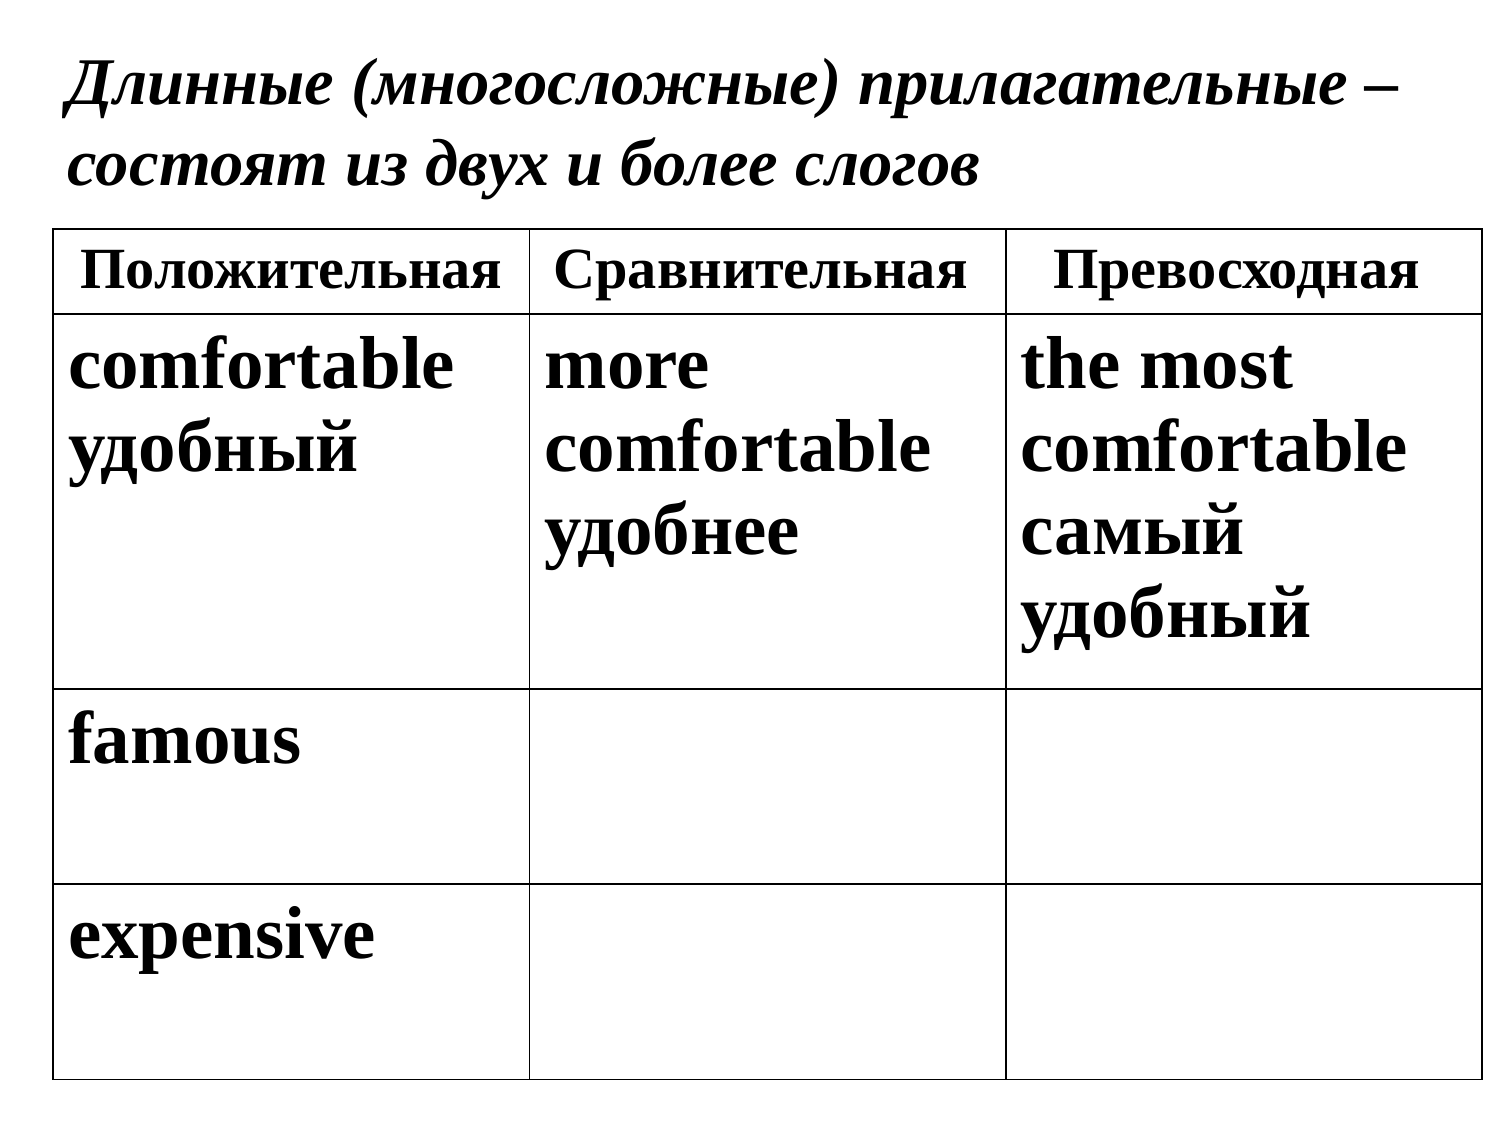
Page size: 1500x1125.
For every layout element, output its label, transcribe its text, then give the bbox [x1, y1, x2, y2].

table_cell [1007, 690, 1481, 883]
table_cell the most comfortable самый удобный [1007, 315, 1481, 688]
table_cell [530, 885, 1005, 1079]
table_header Сравнительная [530, 230, 1005, 313]
table_header Превосходная [1007, 230, 1481, 313]
table_header Положительная [54, 230, 529, 313]
table_cell more comfortable удобнее [530, 315, 1005, 688]
table_cell expensive [54, 885, 529, 1079]
table_cell [1007, 885, 1481, 1079]
text_box Длинные (многосложные) прилагательные – состоят из двух и более слогов [53, 30, 1500, 366]
table_cell famous [54, 690, 529, 883]
table_cell [530, 690, 1005, 883]
table_cell comfortable удобный [54, 315, 529, 688]
